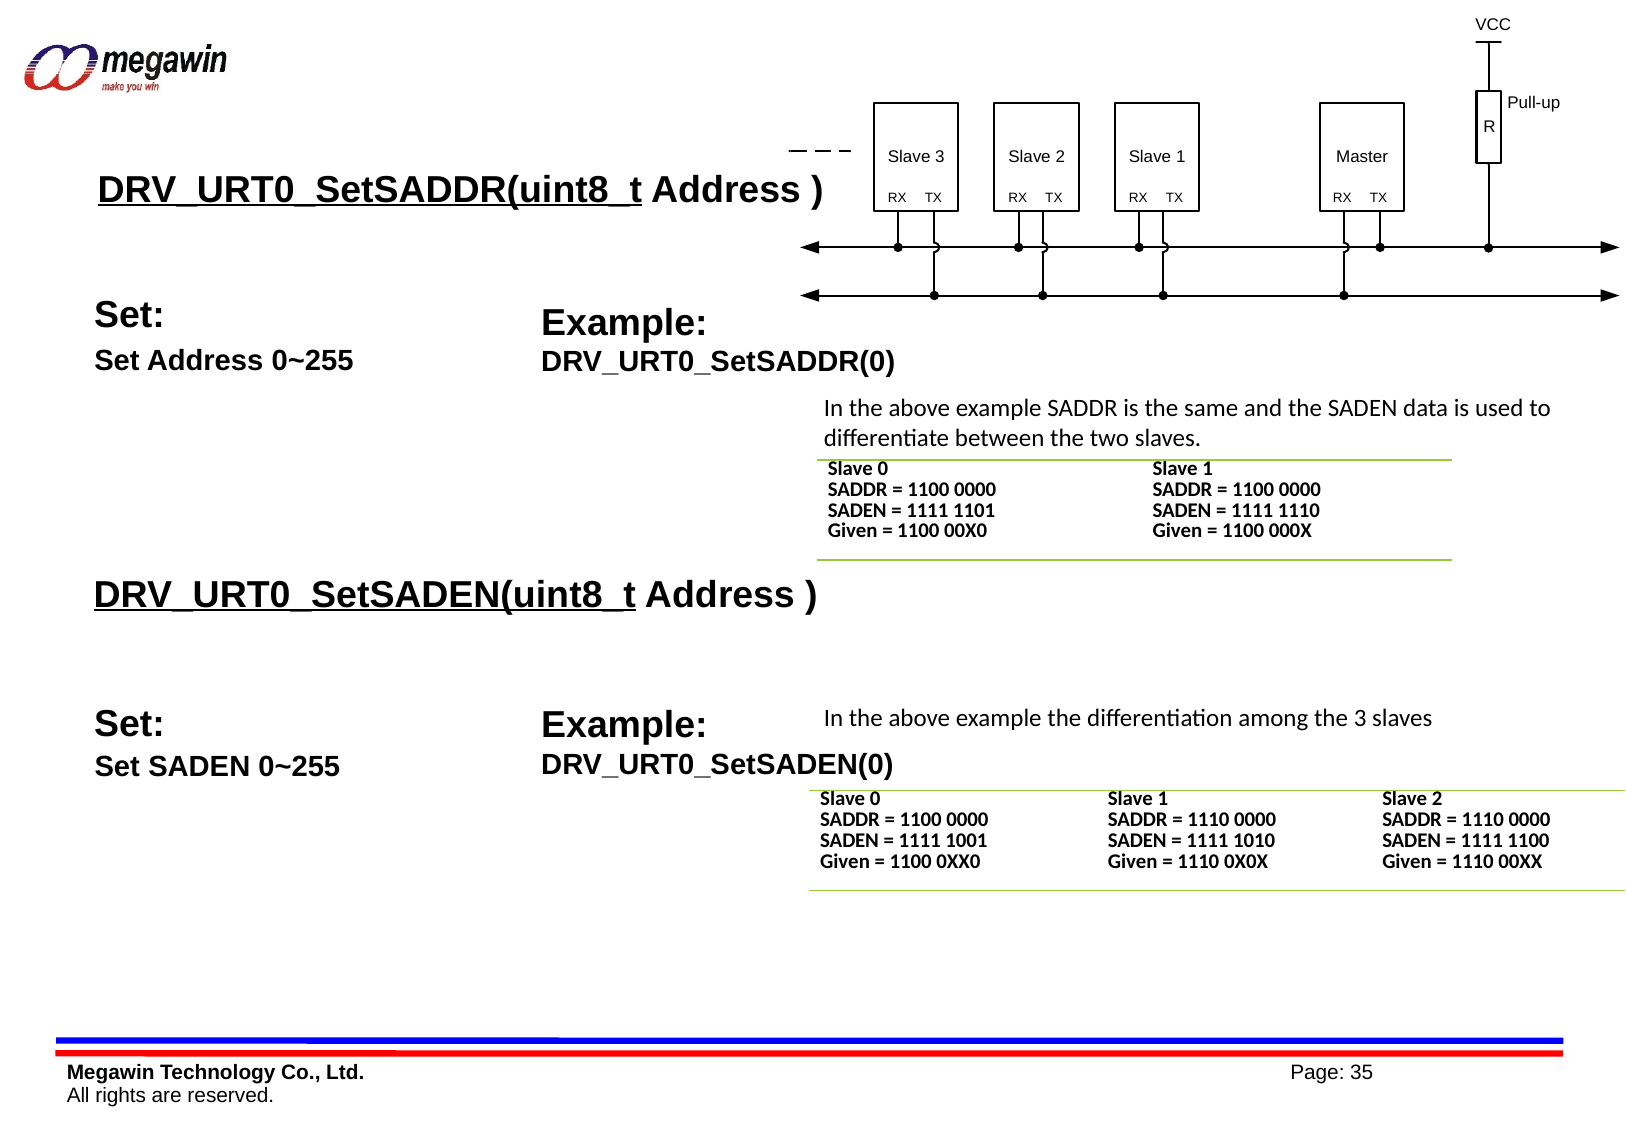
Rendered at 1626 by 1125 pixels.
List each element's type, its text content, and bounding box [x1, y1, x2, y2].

text_box DRV_URT0_SetSADDR(uint8_t Address ) [82, 157, 786, 217]
text_box Set Address 0~255 [79, 334, 369, 384]
picture [786, 10, 1622, 304]
text_box DRV_URT0_SetSADEN(uint8_t Address ) [78, 562, 885, 623]
table_header Slave 0 SADDR = 1100 0000 SADEN = 1111 1001 Given = 1100 0XX0 [809, 791, 1097, 890]
text_box Example: DRV_URT0_SetSADEN(0) [526, 692, 929, 788]
text_box In the above example the differentiation among the 3 slaves [808, 694, 1622, 740]
text_box Set SADEN 0~255 [79, 739, 356, 790]
table_header Slave 1 SADDR = 1100 0000 SADEN = 1111 1110 Given = 1100 000X [1141, 461, 1452, 559]
table_header Slave 0 SADDR = 1100 0000 SADEN = 1111 1101 Given = 1100 00X0 [817, 461, 1141, 559]
table_header Slave 2 SADDR = 1110 0000 SADEN = 1111 1100 Given = 1110 00XX [1371, 791, 1625, 890]
table_header Slave 1 SADDR = 1110 0000 SADEN = 1111 1010 Given = 1110 0X0X [1097, 791, 1371, 890]
text_box Set: [79, 692, 180, 739]
text_box Example: DRV_URT0_SetSADDR(0) [526, 290, 917, 421]
text_box Set: [79, 282, 180, 334]
text_box In the above example SADDR is the same and the SADEN data is used to differentiate between the two slaves. [808, 384, 1622, 460]
picture [19, 37, 231, 97]
